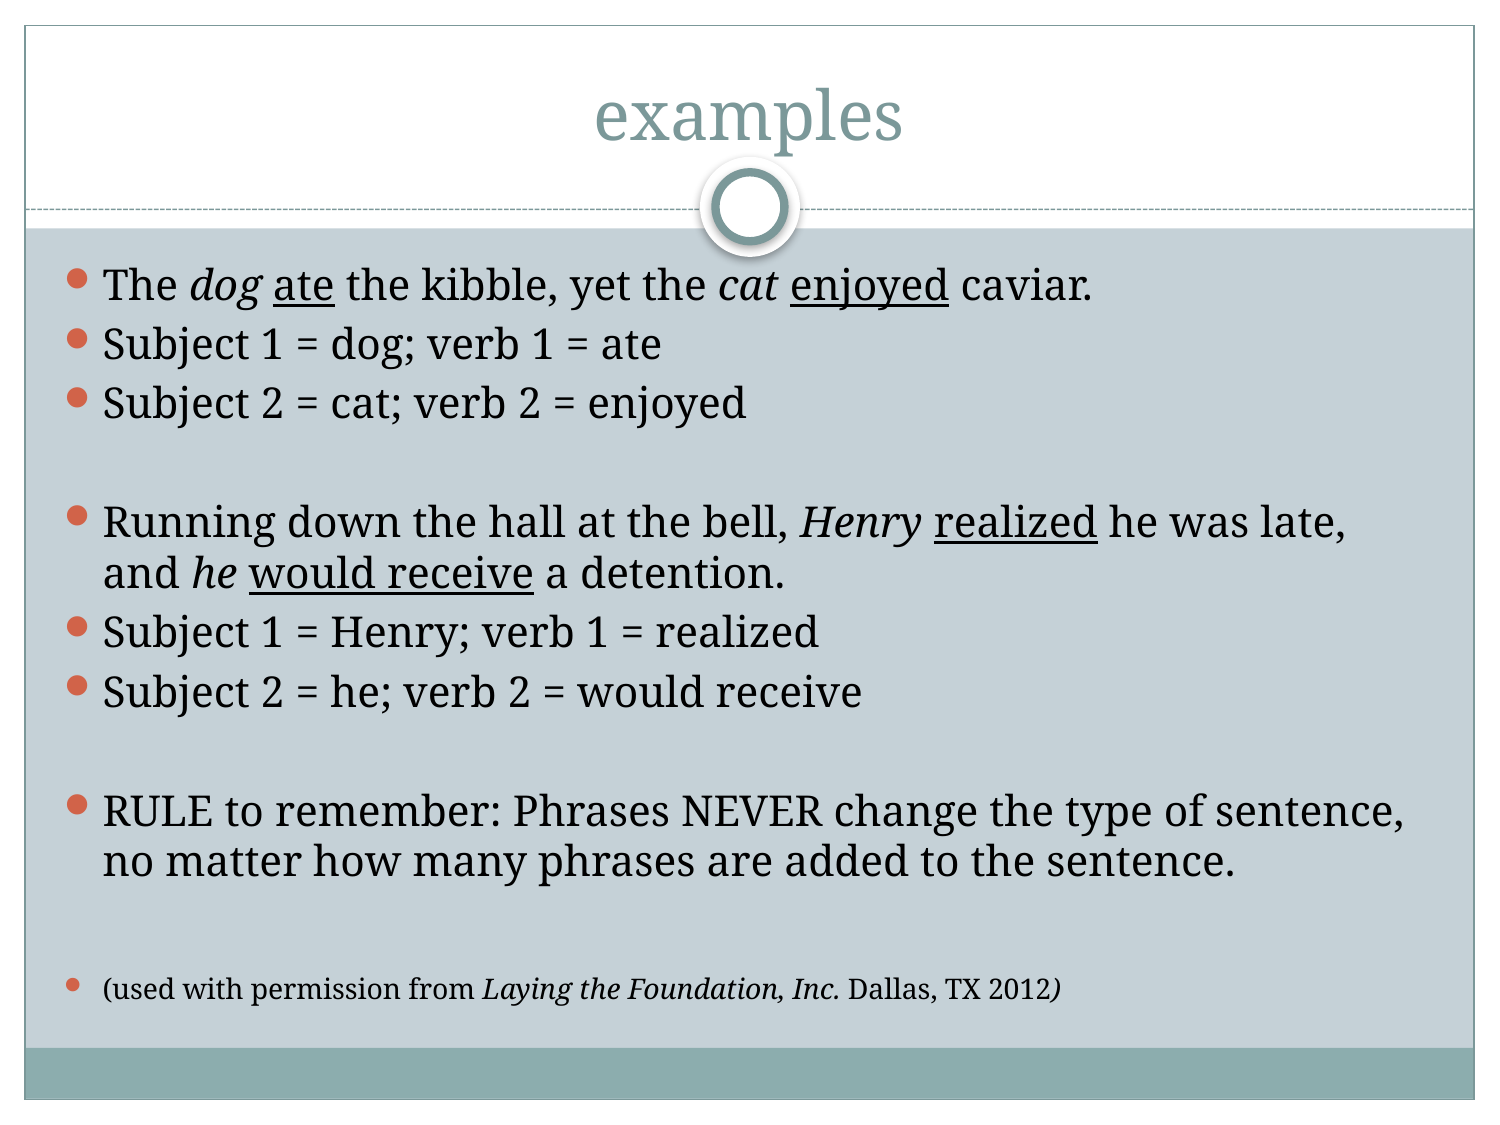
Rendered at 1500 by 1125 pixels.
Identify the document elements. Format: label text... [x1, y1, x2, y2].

list The dog ate the kibble, yet the cat enjoyed caviar. Subject 1 = dog; verb 1 = ate Subject 2 = cat; verb 2 = enjoyed Running down the hall at the bell, Henry realized he was late, and he would receive a detention. Subject 1 = Henry; verb 1 = realized Subject 2 = he; verb 2 = would receive RULE to remember: Phrases NEVER change the type of sentence, no matter how many phrases are added to the sentence. (used with permission from Laying the Foundation, Inc. Dallas, TX 2012) [49, 250, 1445, 1075]
title examples [49, 37, 1450, 162]
